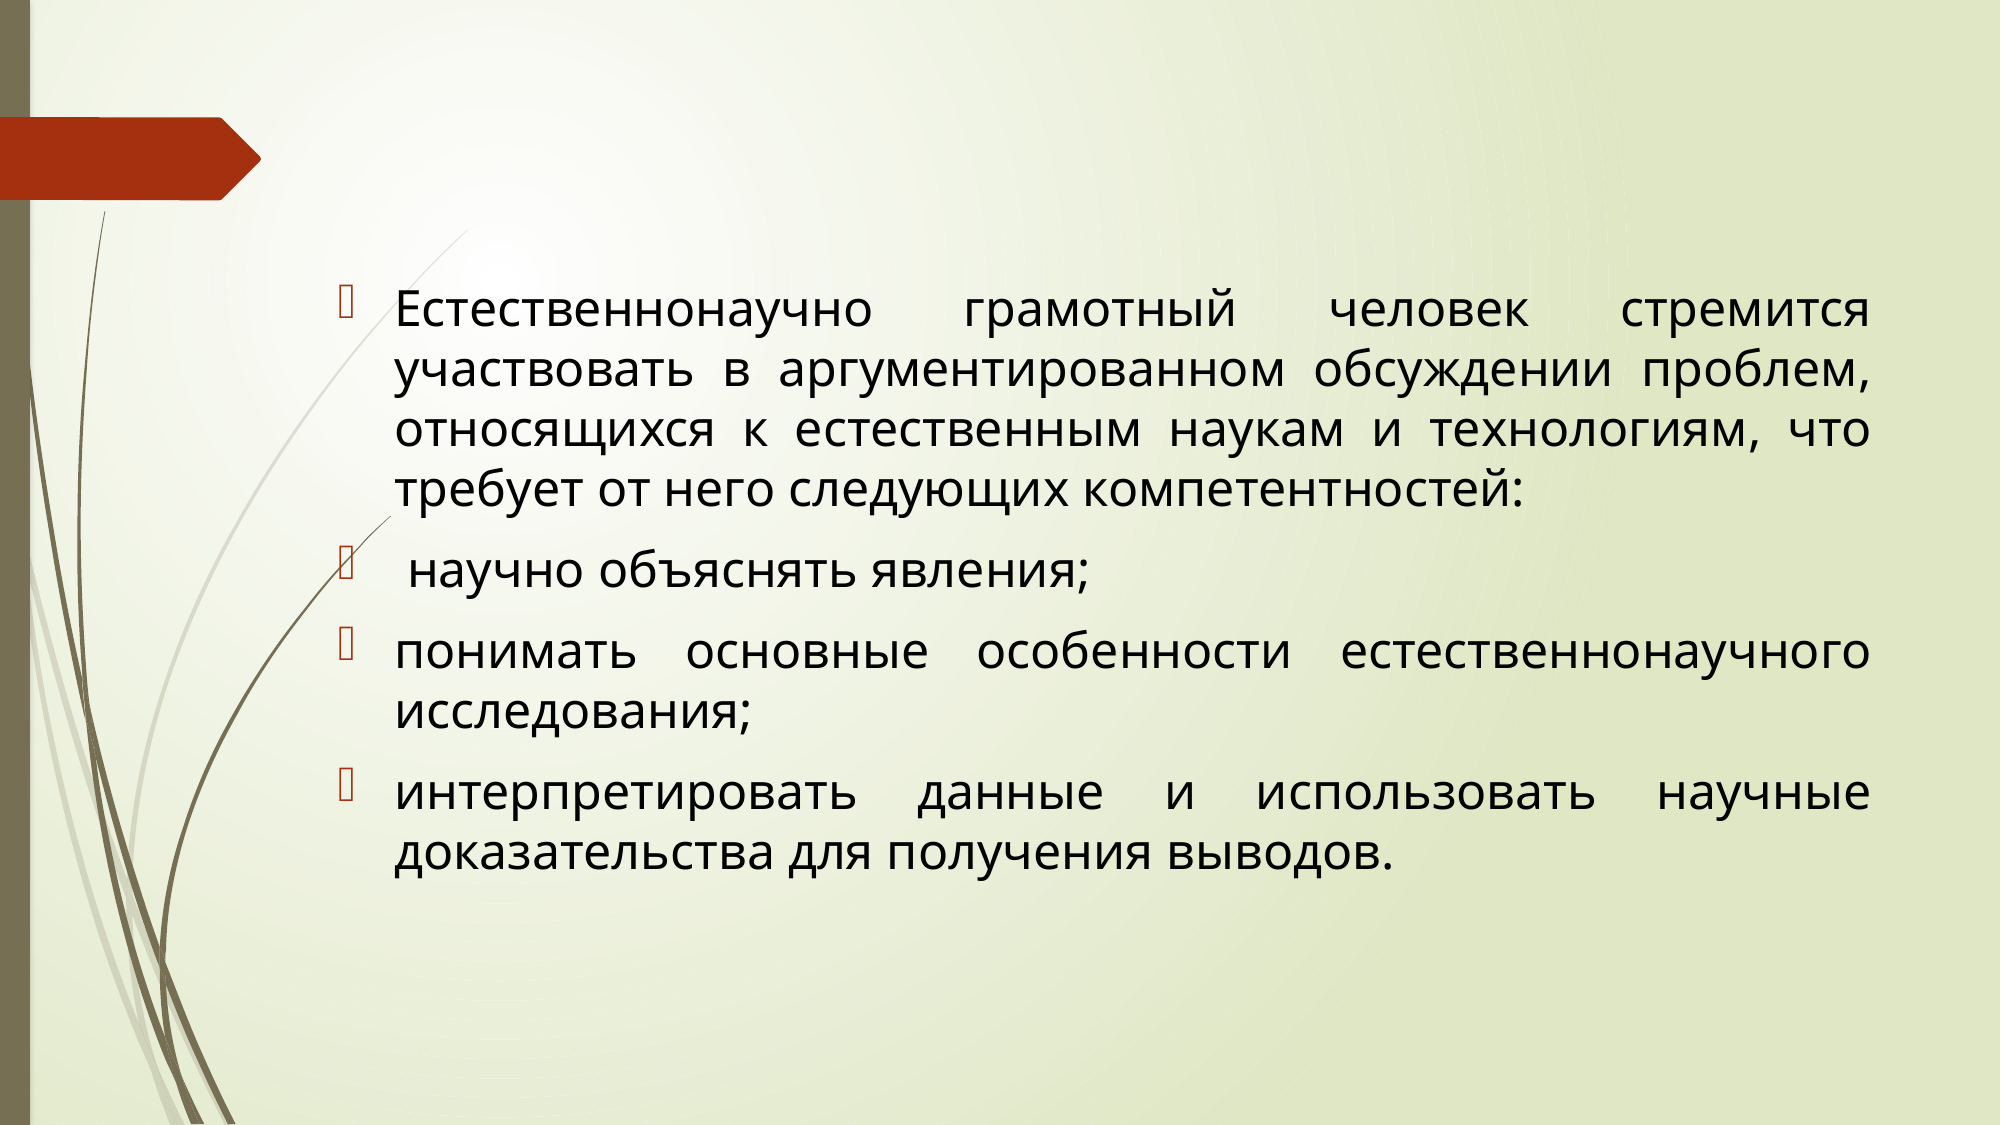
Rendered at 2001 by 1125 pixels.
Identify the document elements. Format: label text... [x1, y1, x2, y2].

list Естественнонаучно грамотный человек стремится участвовать в аргументированном обсуждении проблем, относящихся к естественным наукам и технологиям, что требует от него следующих компетентностей: научно объяснять явления; понимать основные особенности естественнонаучного исследования; интерпретировать данные и использовать научные доказательства для получения выводов. [322, 188, 1888, 970]
